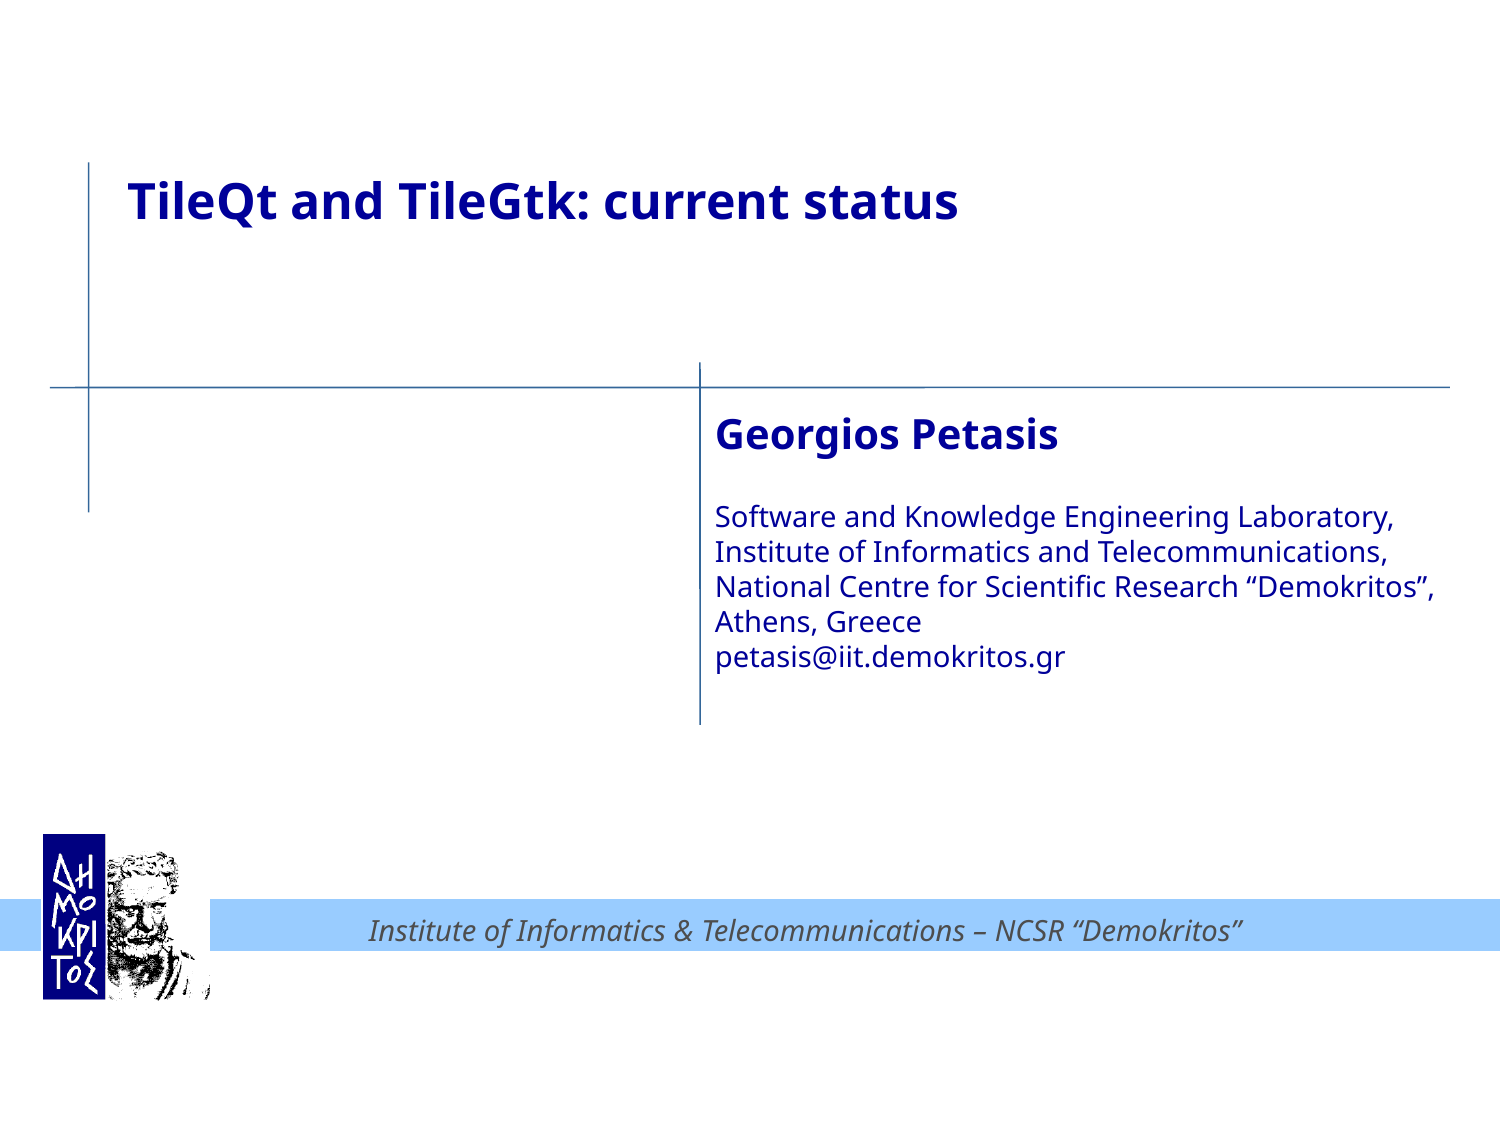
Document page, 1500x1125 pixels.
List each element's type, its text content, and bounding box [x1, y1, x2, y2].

subtitle Georgios Petasis Software and Knowledge Engineering Laboratory, Institute of Informatics and Telecommunications, National Centre for Scientific Research “Demokritos”, Athens, Greece petasis@iit.demokritos.gr [699, 399, 1500, 801]
title TileQt and TileGtk: current status [111, 162, 1438, 388]
picture [41, 834, 210, 1002]
